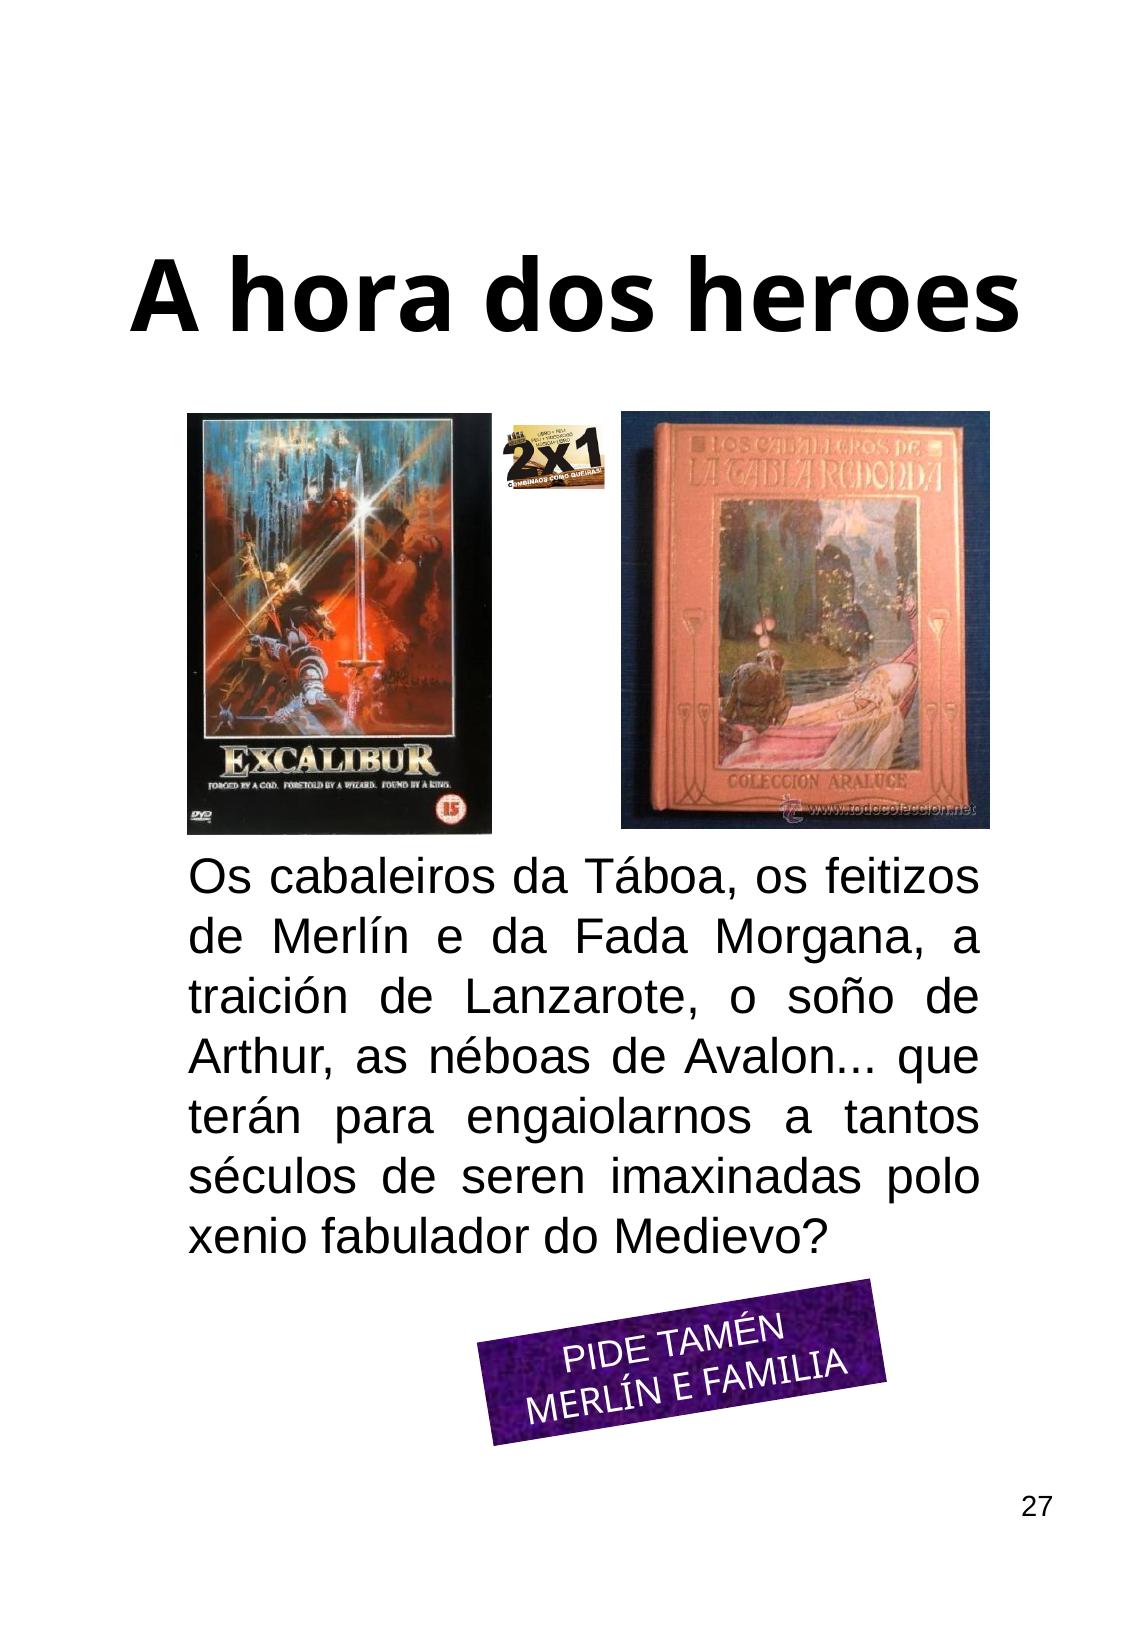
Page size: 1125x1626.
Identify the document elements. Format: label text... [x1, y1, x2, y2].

list Os cabaleiros da Táboa, os feitizos de Merlín e da Fada Morgana, a traición de Lanzarote, o soño de Arthur, as néboas de Avalon... que terán para engaiolarnos a tantos séculos de seren imaxinadas polo xenio fabulador do Medievo? [116, 835, 997, 1360]
text_box PIDE TAMÉN MERLÍN E FAMILIA [476, 1278, 887, 1447]
slide_number 27 [806, 1479, 1069, 1593]
picture [187, 413, 492, 835]
title A hora dos heroes [70, 155, 1084, 428]
picture [503, 425, 606, 489]
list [620, 410, 990, 830]
